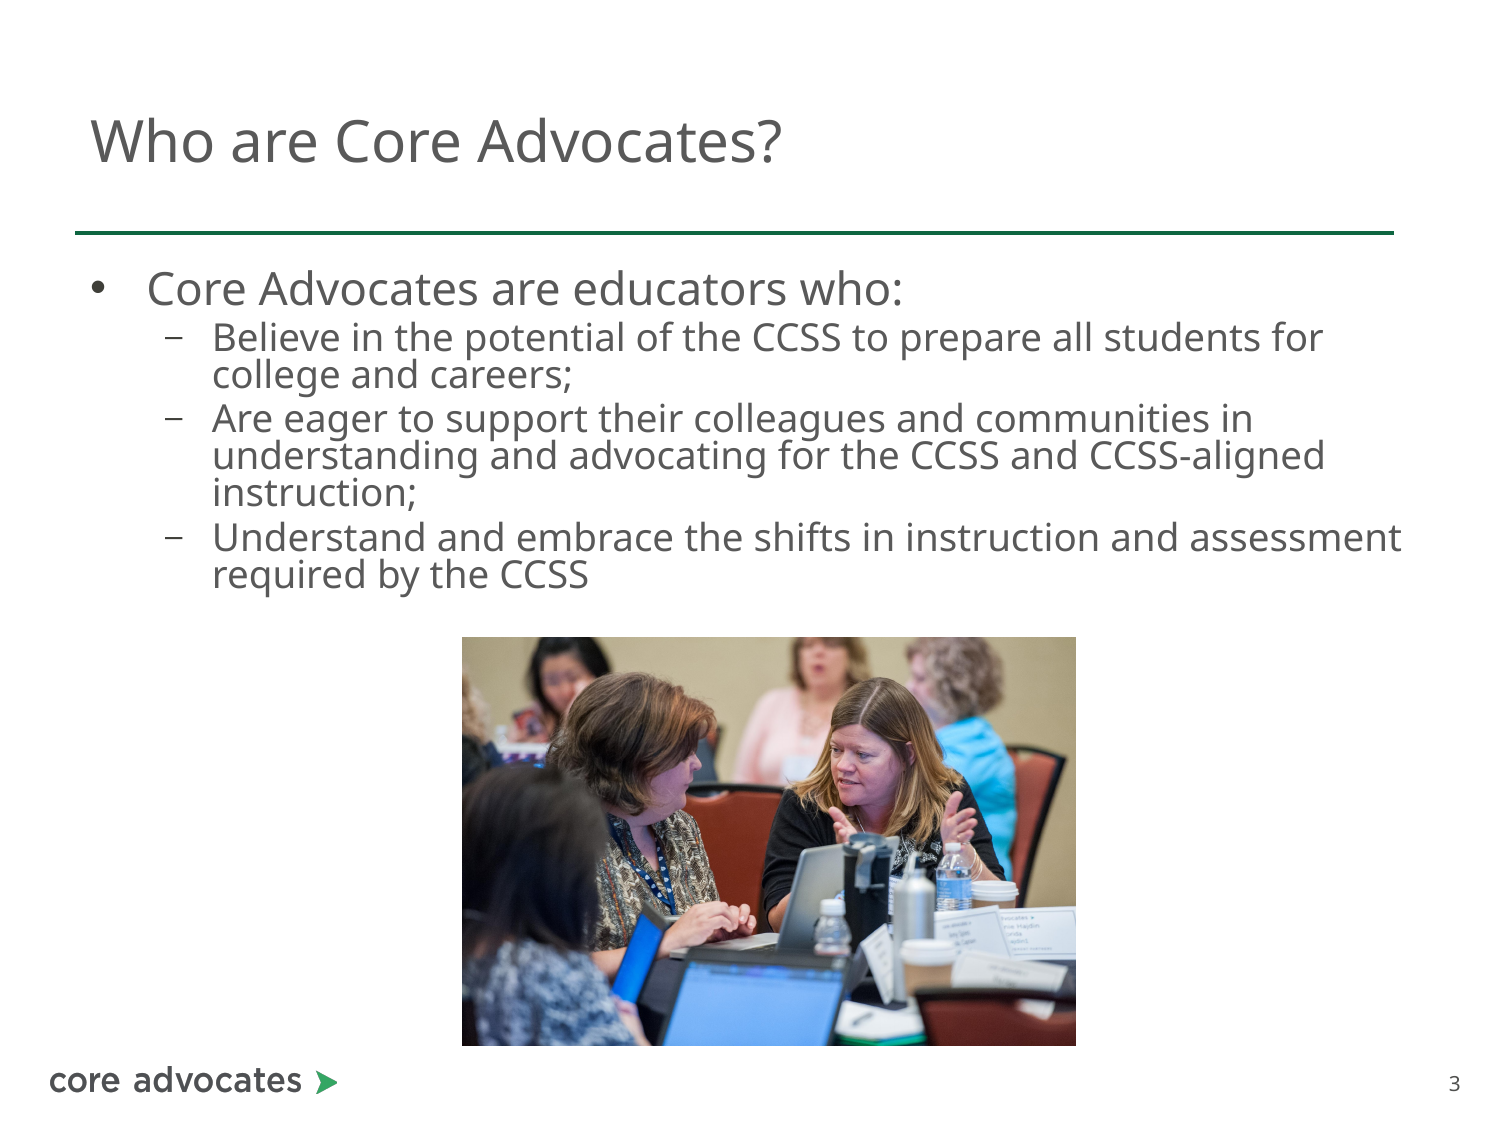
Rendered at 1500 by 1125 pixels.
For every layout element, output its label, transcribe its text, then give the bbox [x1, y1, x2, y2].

title Who are Core Advocates? [75, 45, 1425, 233]
list Core Advocates are educators who: Believe in the potential of the CCSS to prepare all students for college and careers; Are eager to support their colleagues and communities in understanding and advocating for the CCSS and CCSS-aligned instruction; Understand and embrace the shifts in instruction and assessment required by the CCSS [75, 262, 1425, 1005]
picture [50, 1066, 337, 1094]
picture [461, 637, 1076, 1046]
